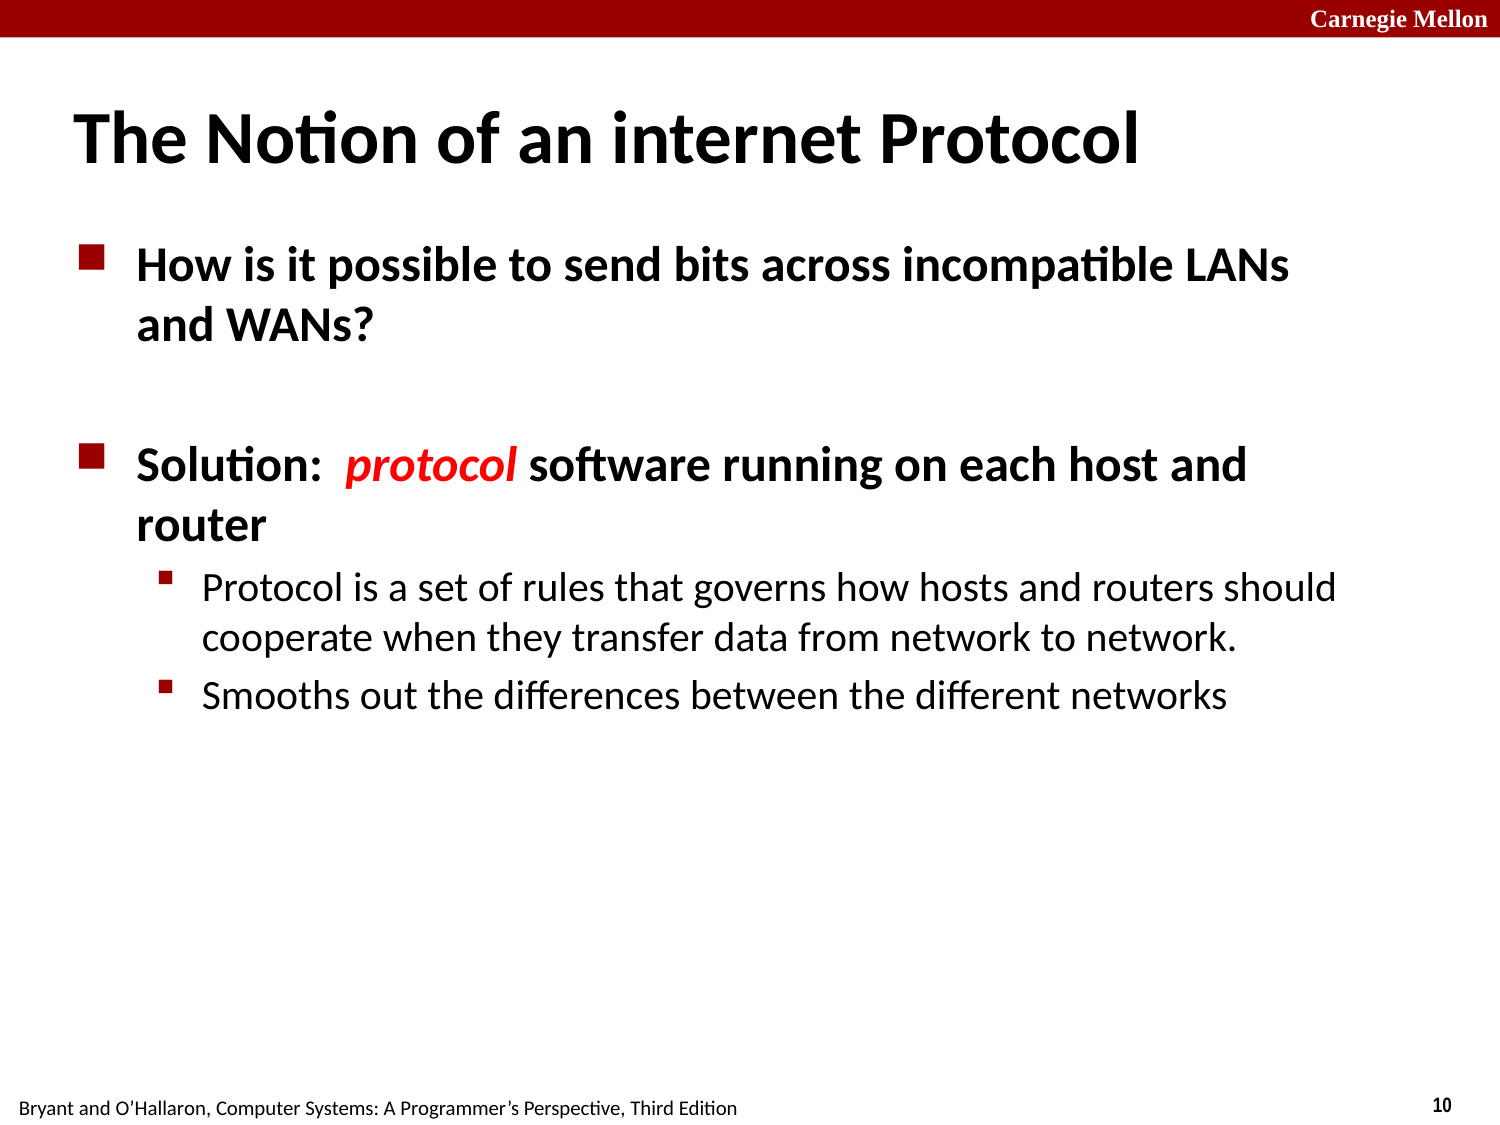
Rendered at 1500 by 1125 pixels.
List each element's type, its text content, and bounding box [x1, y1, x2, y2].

title The Notion of an internet Protocol [58, 71, 1305, 197]
list How is it possible to send bits across incompatible LANs and WANs? Solution: protocol software running on each host and router Protocol is a set of rules that governs how hosts and routers should cooperate when they transfer data from network to network. Smooths out the differences between the different networks [64, 223, 1361, 1040]
